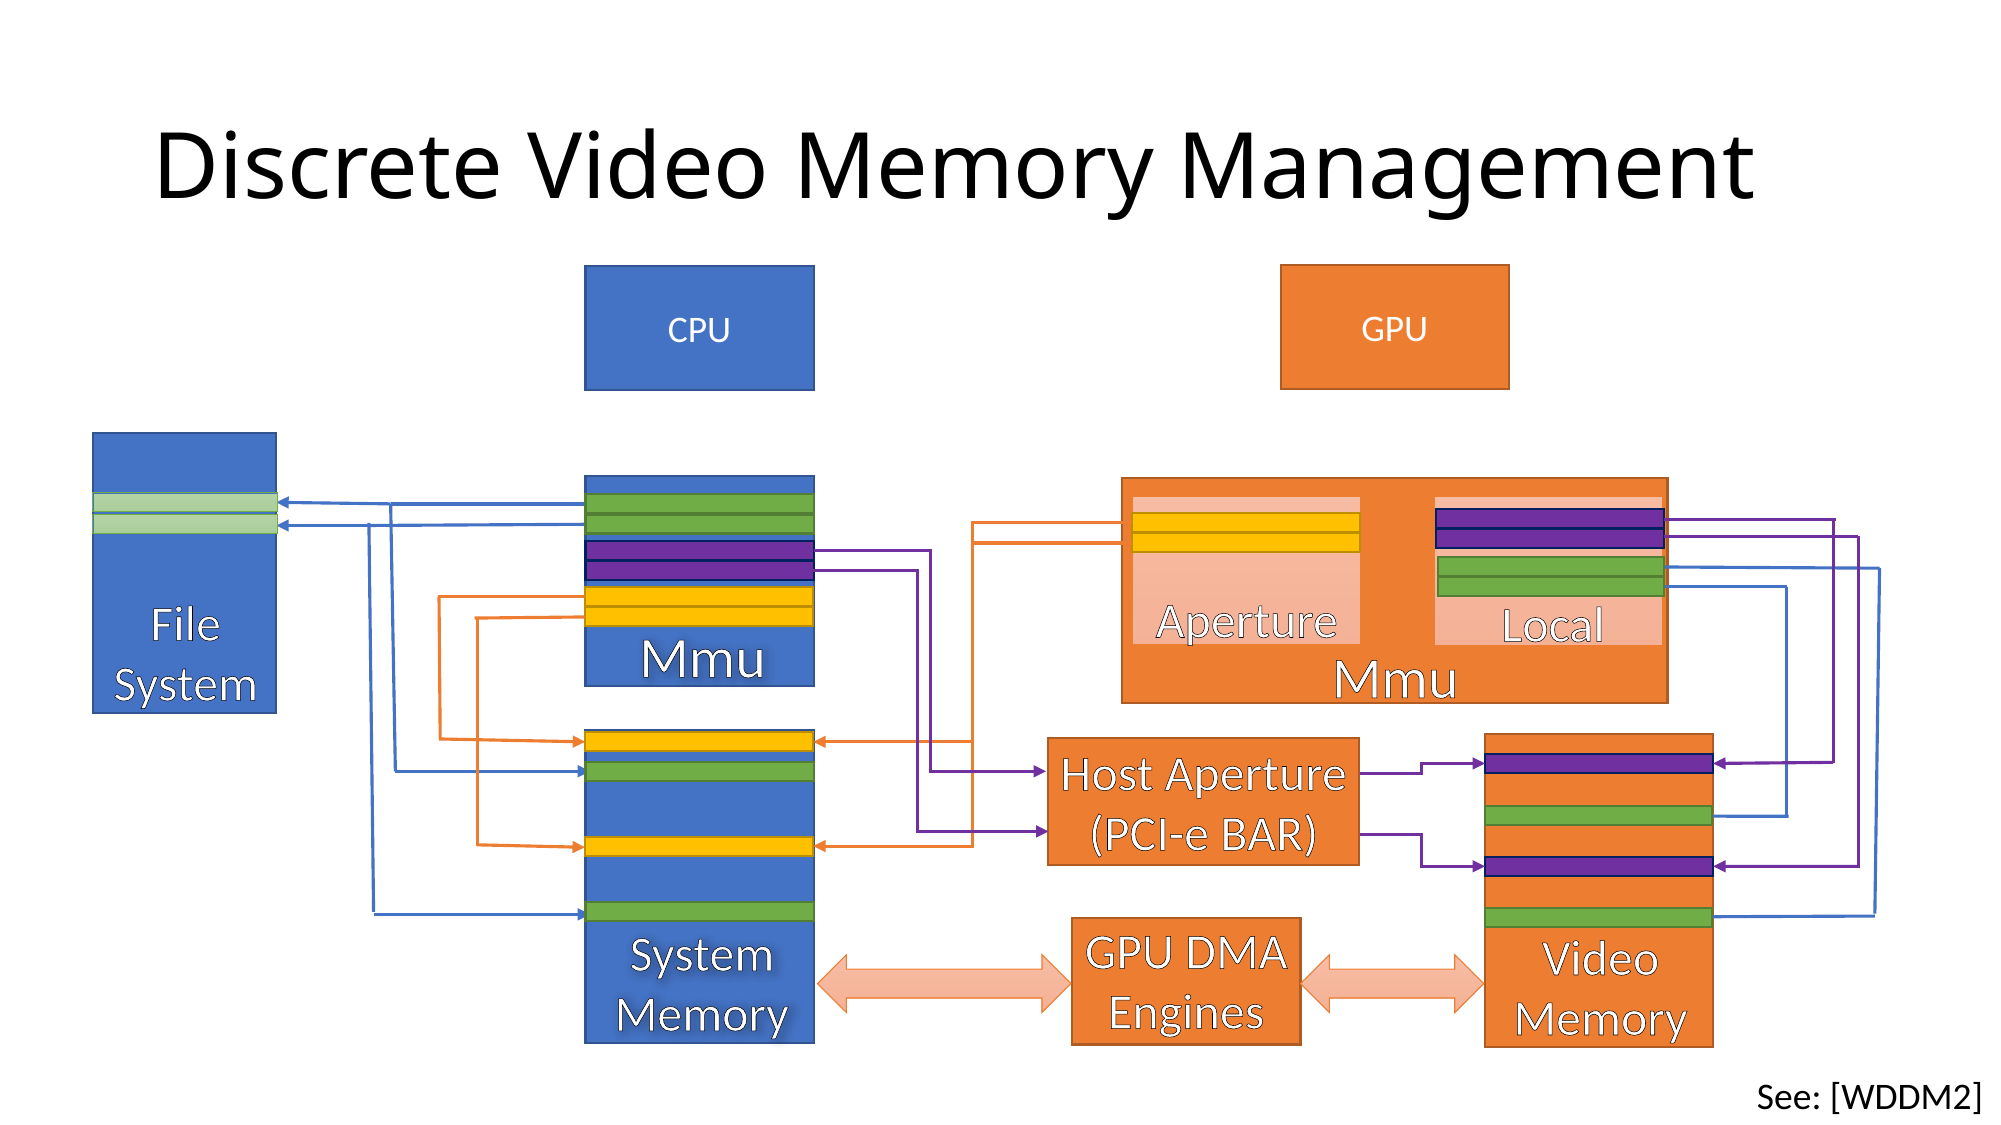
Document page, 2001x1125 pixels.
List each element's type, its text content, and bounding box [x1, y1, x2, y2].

text_box [584, 493, 815, 513]
text_box [1435, 508, 1665, 528]
text_box [584, 513, 815, 535]
text_box [584, 581, 787, 586]
title Discrete Video Memory Management [137, 59, 1863, 278]
text_box System Memory [593, 913, 810, 1049]
text_box [92, 432, 277, 492]
text_box Host Aperture (PCI-e BAR) [1042, 733, 1365, 868]
text_box [584, 761, 787, 782]
text_box [584, 586, 787, 606]
text_box Video Memory [1476, 917, 1725, 1053]
text_box Aperture [1140, 580, 1353, 655]
text_box [1132, 532, 1361, 553]
text_box [584, 535, 813, 540]
text_box Mmu [623, 627, 781, 697]
text_box GPU [1280, 264, 1510, 390]
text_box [477, 844, 585, 848]
text_box GPU DMA Engines [1057, 911, 1315, 1046]
text_box [584, 731, 787, 752]
text_box Local [1486, 584, 1620, 659]
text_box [813, 522, 1132, 542]
text_box [584, 560, 813, 581]
text_box [584, 836, 814, 857]
text_box [1132, 645, 1316, 704]
text_box CPU [584, 265, 815, 391]
text_box See: [WDDM2] [1742, 1064, 1999, 1125]
text_box [1484, 733, 1714, 753]
text_box [584, 901, 815, 922]
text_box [813, 542, 1132, 847]
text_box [390, 526, 396, 772]
text_box [1484, 774, 1714, 814]
text_box [1484, 818, 1714, 856]
text_box [584, 540, 813, 560]
text_box [92, 492, 278, 512]
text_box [439, 738, 477, 742]
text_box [1359, 763, 1485, 774]
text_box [390, 503, 396, 524]
text_box [1474, 588, 1669, 704]
text_box [1131, 512, 1361, 532]
text_box File System [93, 583, 278, 718]
text_box [92, 514, 278, 534]
text_box [584, 782, 813, 836]
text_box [813, 550, 1046, 570]
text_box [1359, 834, 1485, 867]
text_box [584, 606, 787, 627]
text_box [1131, 496, 1361, 512]
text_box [368, 522, 374, 912]
text_box [584, 475, 815, 493]
text_box [1121, 477, 1669, 632]
text_box [1299, 953, 1485, 1014]
text_box [584, 627, 621, 687]
text_box [1484, 805, 1713, 826]
text_box [92, 534, 277, 714]
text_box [478, 738, 586, 742]
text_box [1874, 568, 1880, 914]
text_box [584, 752, 787, 761]
text_box [584, 922, 591, 1044]
text_box [1484, 907, 1713, 917]
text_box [787, 570, 1049, 832]
text_box [584, 847, 815, 901]
text_box [1434, 496, 1663, 646]
text_box Mmu [1316, 632, 1474, 717]
text_box [1437, 556, 1665, 576]
text_box [1435, 528, 1665, 549]
text_box [816, 953, 1072, 1014]
text_box [1484, 753, 1714, 774]
text_box [1437, 576, 1665, 597]
text_box [1484, 856, 1714, 877]
text_box [1484, 877, 1714, 915]
text_box [1132, 553, 1361, 645]
